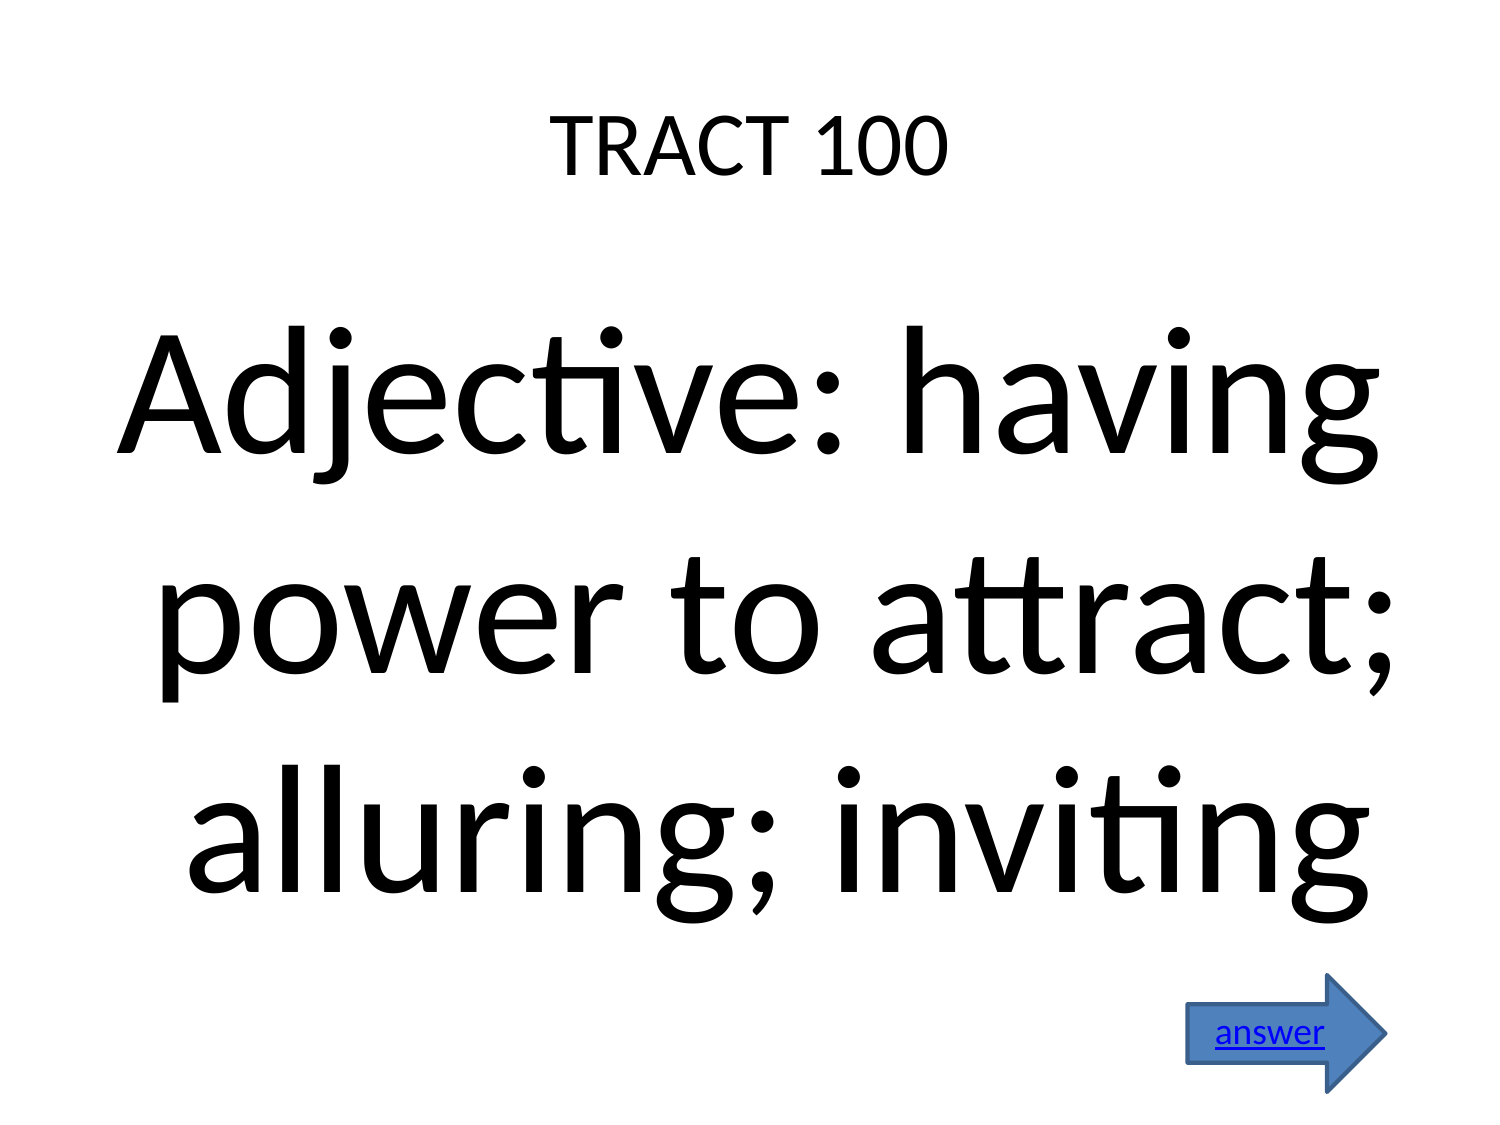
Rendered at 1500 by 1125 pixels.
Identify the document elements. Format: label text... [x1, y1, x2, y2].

list Adjective: having power to attract; alluring; inviting [75, 262, 1425, 1005]
text_box [1324, 973, 1354, 999]
text_box [1185, 1002, 1362, 1094]
title TRACT 100 [75, 45, 1425, 233]
text_box answer [1200, 999, 1400, 1060]
